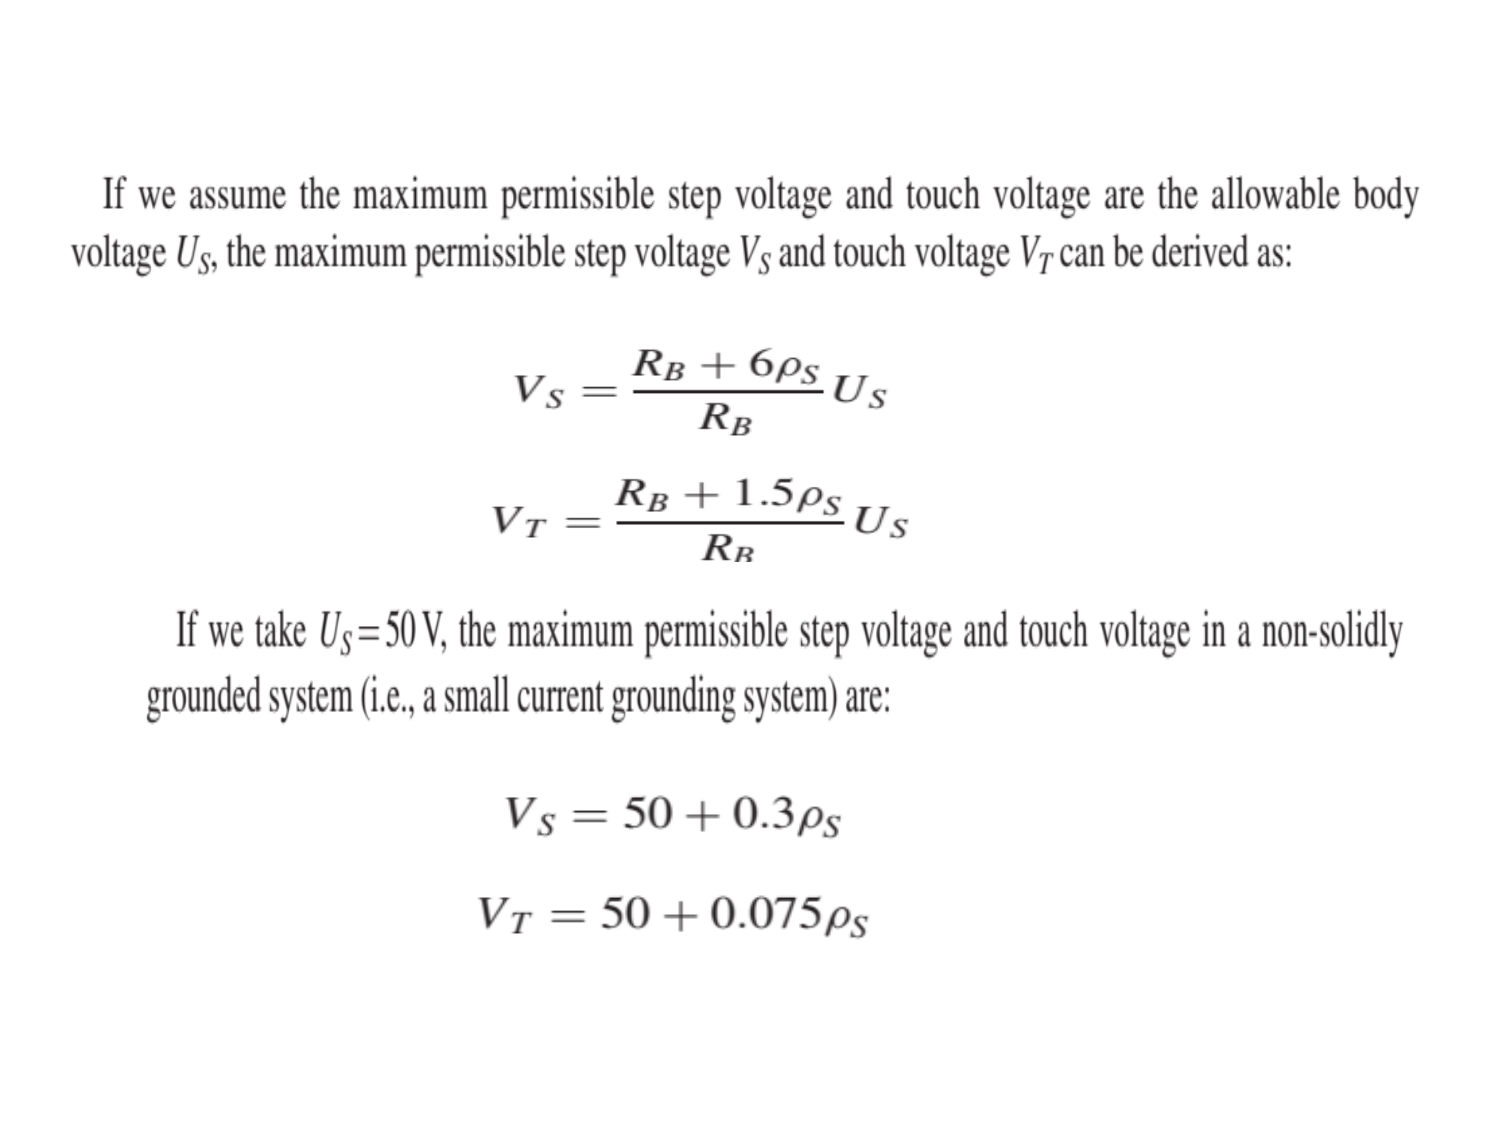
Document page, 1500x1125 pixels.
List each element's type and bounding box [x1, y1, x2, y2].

picture [112, 324, 1451, 738]
list [49, 149, 1463, 338]
picture [462, 762, 926, 1001]
